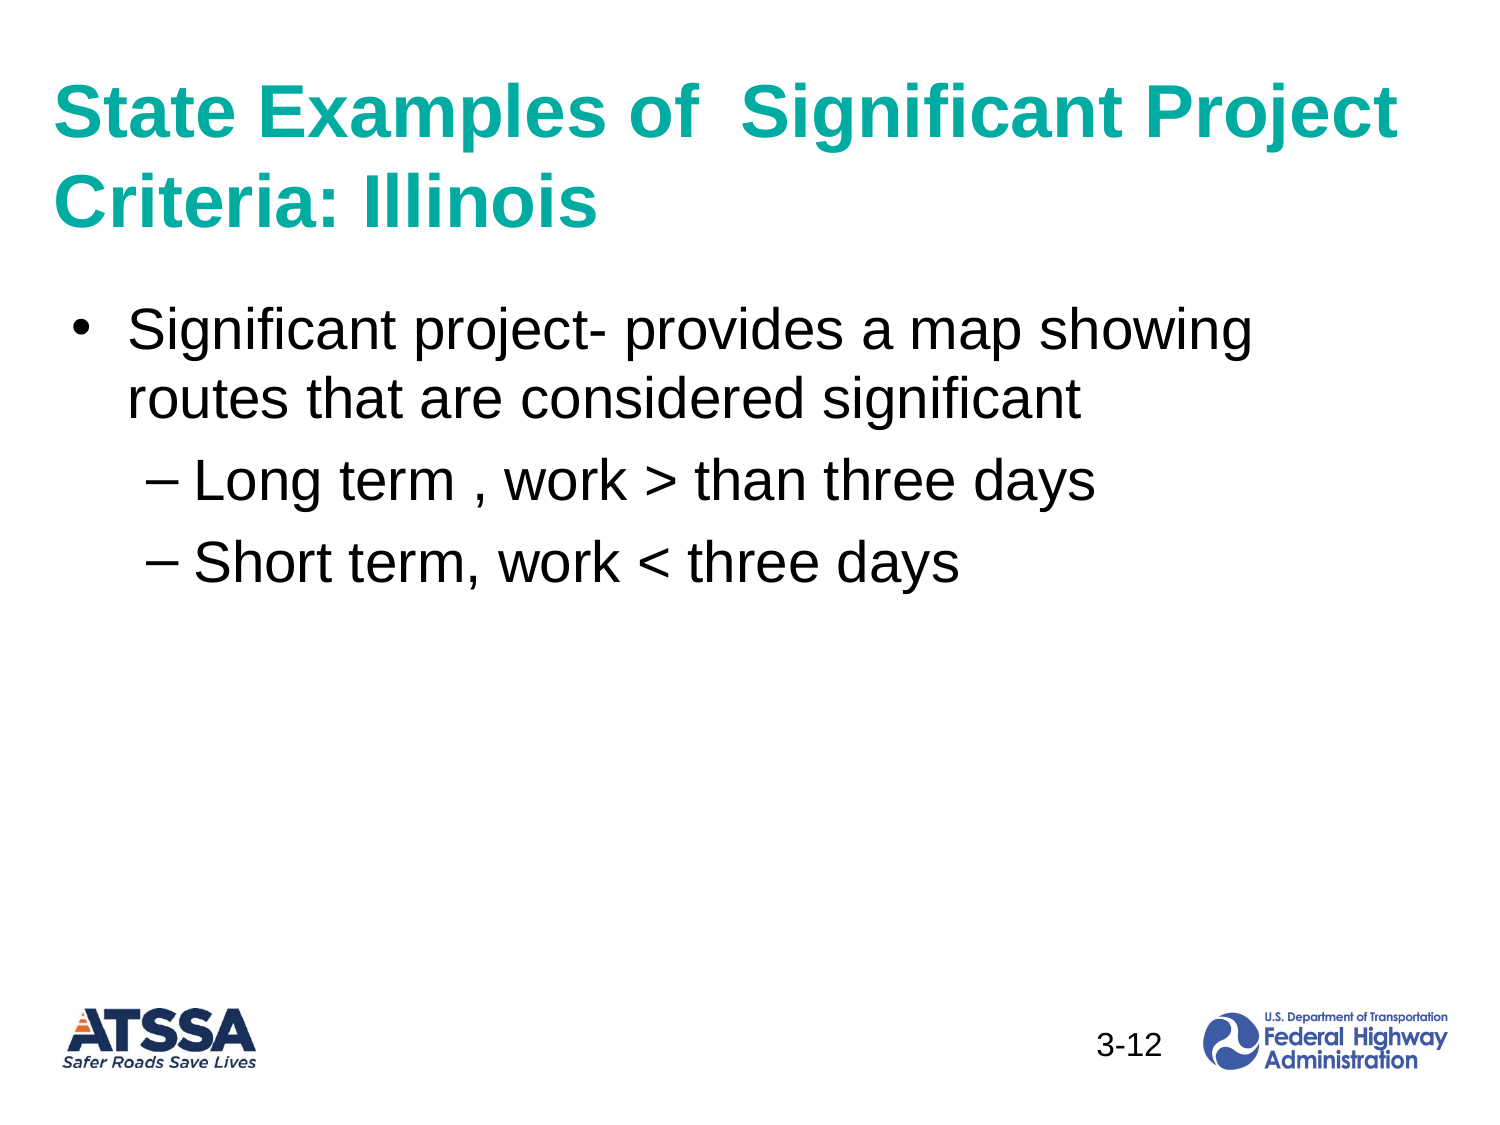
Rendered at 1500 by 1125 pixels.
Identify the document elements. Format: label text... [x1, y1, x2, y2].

picture [1200, 1008, 1450, 1072]
title State Examples of Significant Project Criteria: Illinois [38, 51, 1424, 254]
list Significant project- provides a map showing routes that are considered significant Long term , work > than three days Short term, work < three days [56, 283, 1407, 1005]
picture [62, 1008, 256, 1068]
